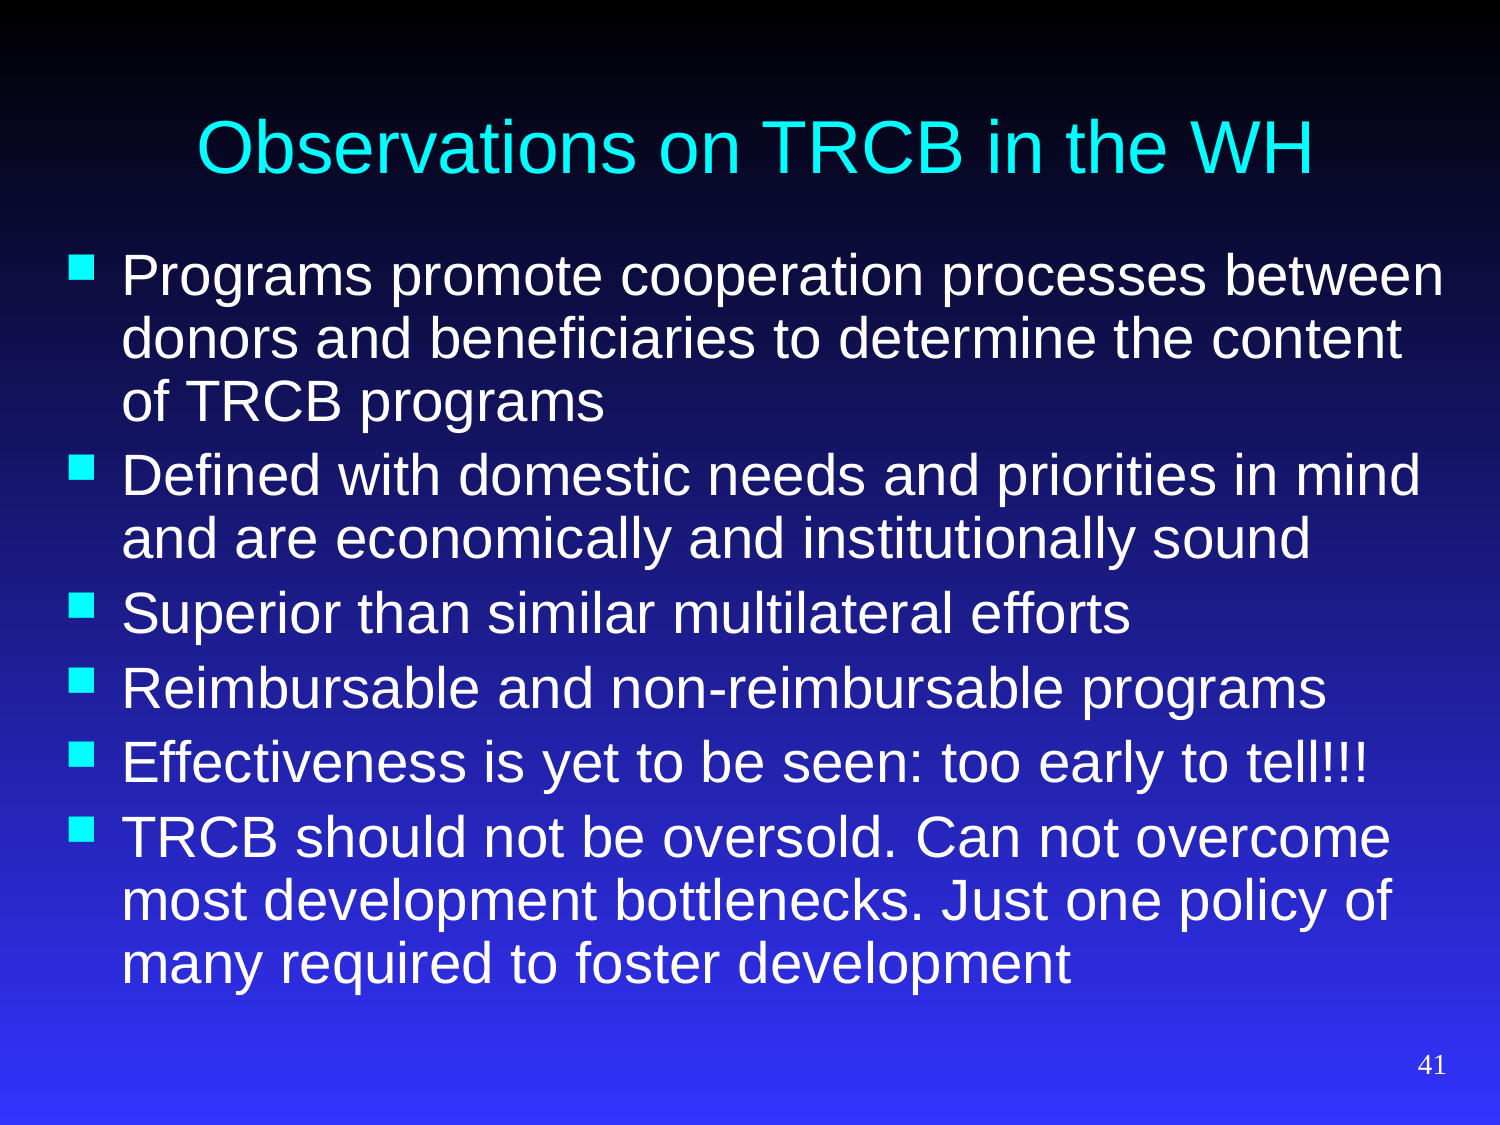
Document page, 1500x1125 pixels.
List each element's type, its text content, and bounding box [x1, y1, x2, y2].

slide_number 41 [1149, 1063, 1463, 1101]
list Programs promote cooperation processes between donors and beneficiaries to determine the content of TRCB programs Defined with domestic needs and priorities in mind and are economically and institutionally sound Superior than similar multilateral efforts Reimbursable and non-reimbursable programs Effectiveness is yet to be seen: too early to tell!!! TRCB should not be oversold. Can not overcome most development bottlenecks. Just one policy of many required to foster development [49, 237, 1468, 1063]
title Observations on TRCB in the WH [49, 49, 1463, 237]
